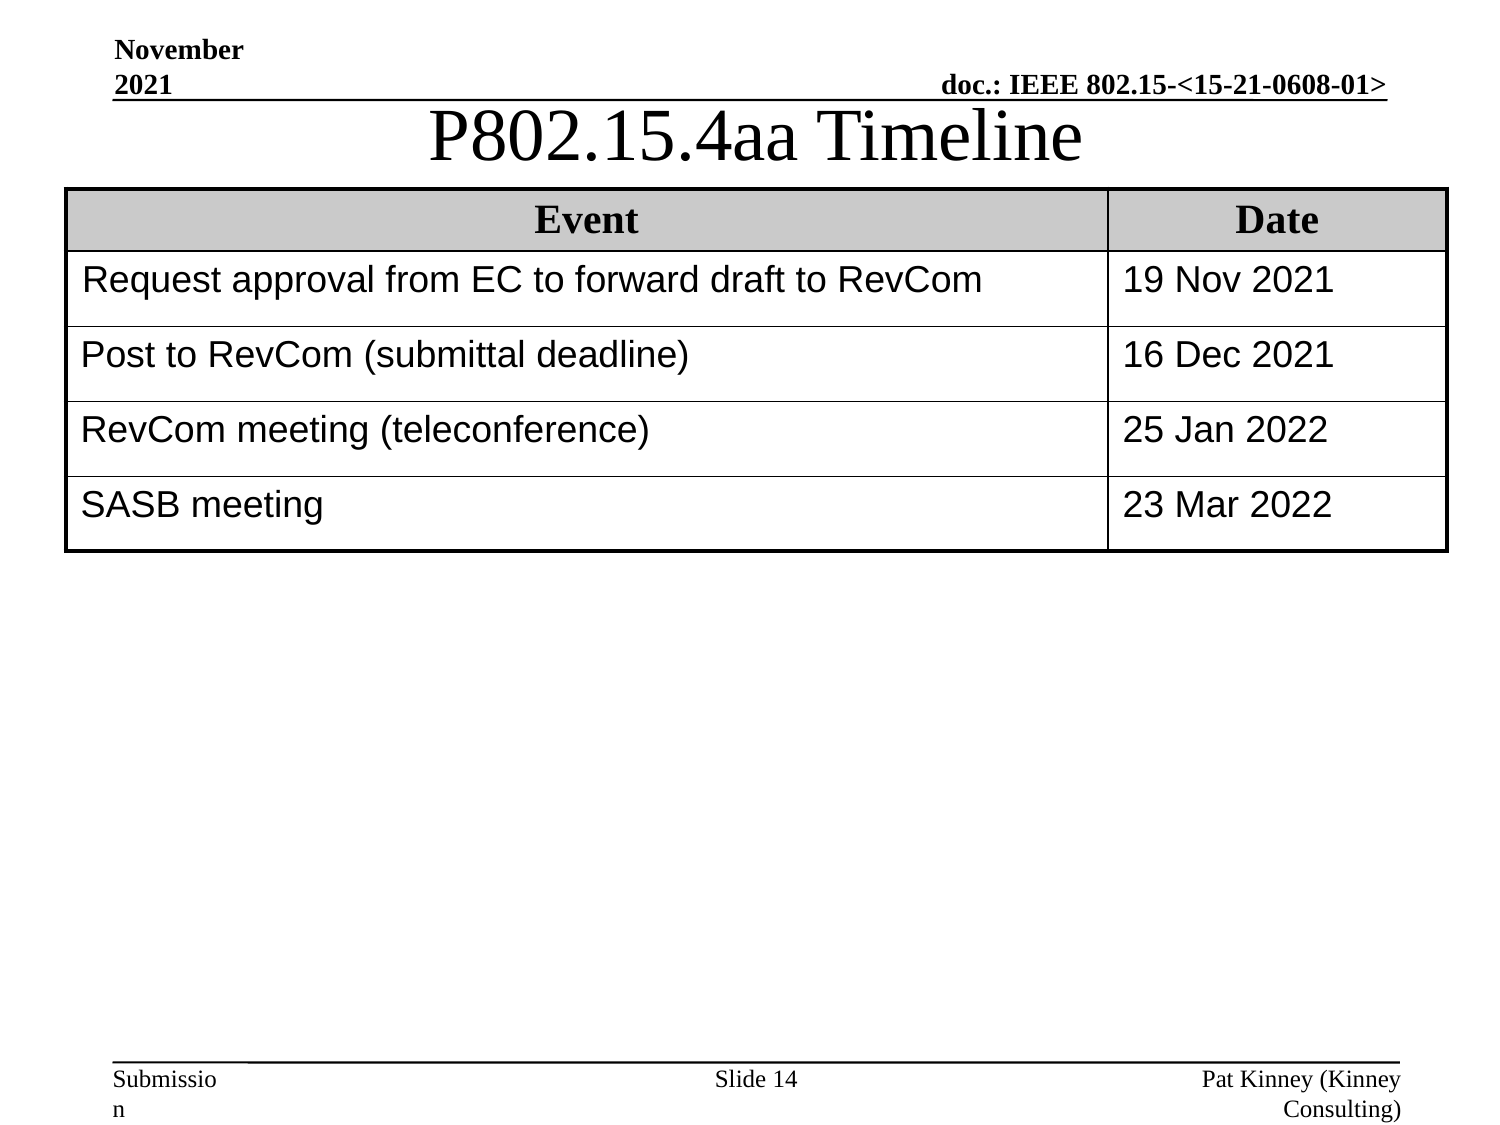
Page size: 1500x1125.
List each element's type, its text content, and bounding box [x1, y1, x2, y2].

table_cell 23 Mar 2022 [1109, 477, 1445, 549]
slide_number Slide 14 [712, 1062, 800, 1093]
table_cell SASB meeting [68, 477, 1107, 549]
table_cell 19 Nov 2021 [1109, 252, 1445, 326]
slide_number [114, 54, 269, 100]
table_cell 25 Jan 2022 [1109, 402, 1445, 476]
table_cell Request approval from EC to forward draft to RevCom [68, 252, 1107, 326]
footer Pat Kinney (Kinney Consulting) [1092, 1062, 1402, 1093]
table_header Event [68, 191, 1107, 250]
table_header Date [1109, 191, 1445, 250]
table_cell Post to RevCom (submittal deadline) [68, 327, 1107, 401]
title P802.15.4aa Timeline [118, 54, 1394, 187]
table_cell RevCom meeting (teleconference) [68, 402, 1107, 476]
table_cell 16 Dec 2021 [1109, 327, 1445, 401]
